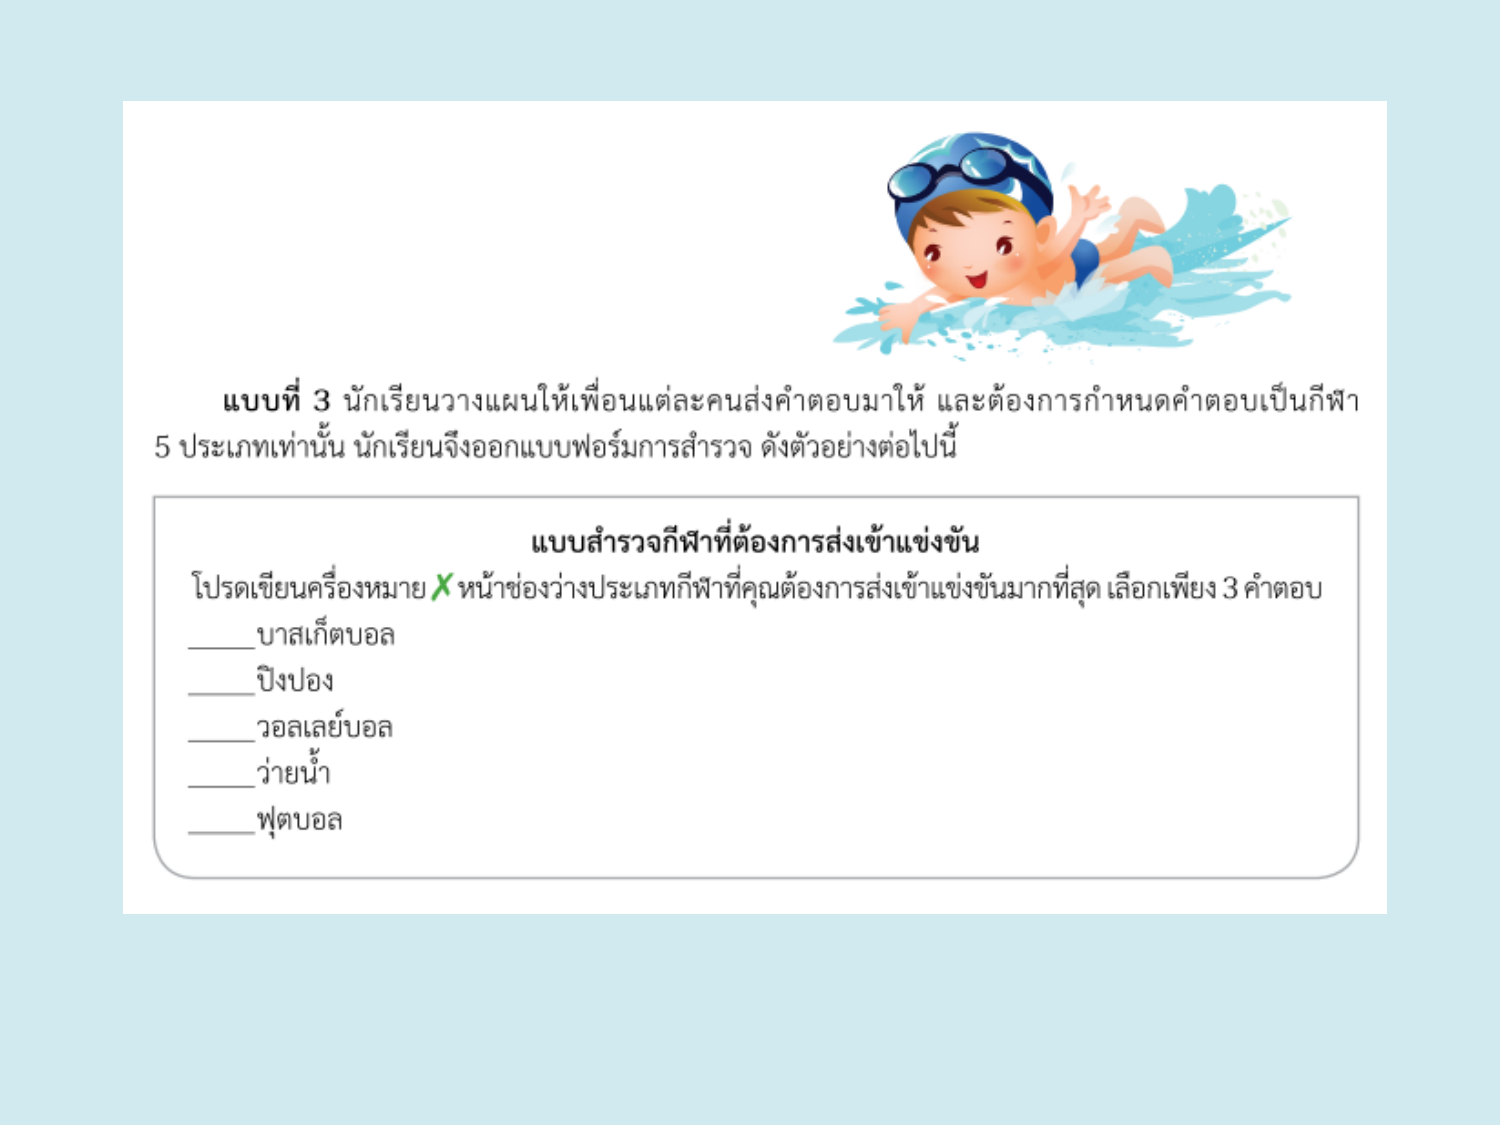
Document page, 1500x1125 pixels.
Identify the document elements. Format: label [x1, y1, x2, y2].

picture [123, 101, 1387, 914]
